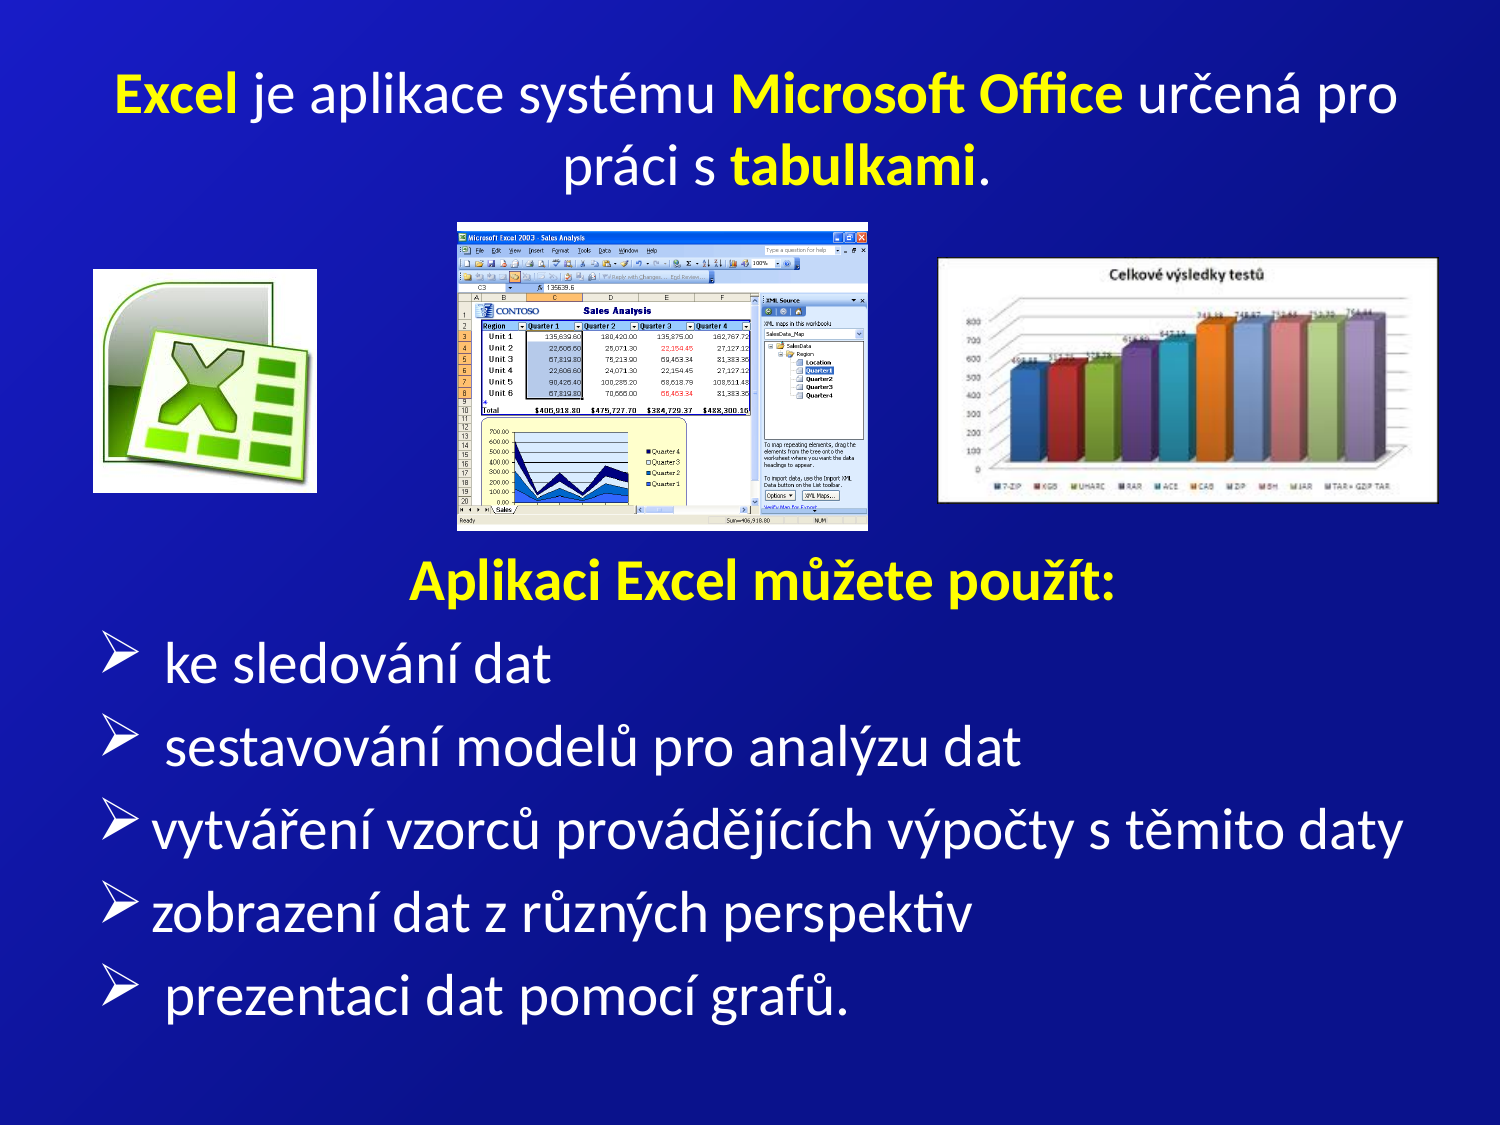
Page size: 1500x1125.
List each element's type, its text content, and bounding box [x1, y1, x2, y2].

picture [93, 269, 317, 493]
picture [456, 222, 868, 531]
picture [937, 257, 1440, 504]
list Excel je aplikace systému Microsoft Office určená pro práci s tabulkami. Aplikaci Excel můžete použít: ke sledování dat sestavování modelů pro analýzu dat vytváření vzorců provádějících výpočty s těmito daty zobrazení dat z různých perspektiv prezentaci dat pomocí grafů. [82, 46, 1432, 1102]
